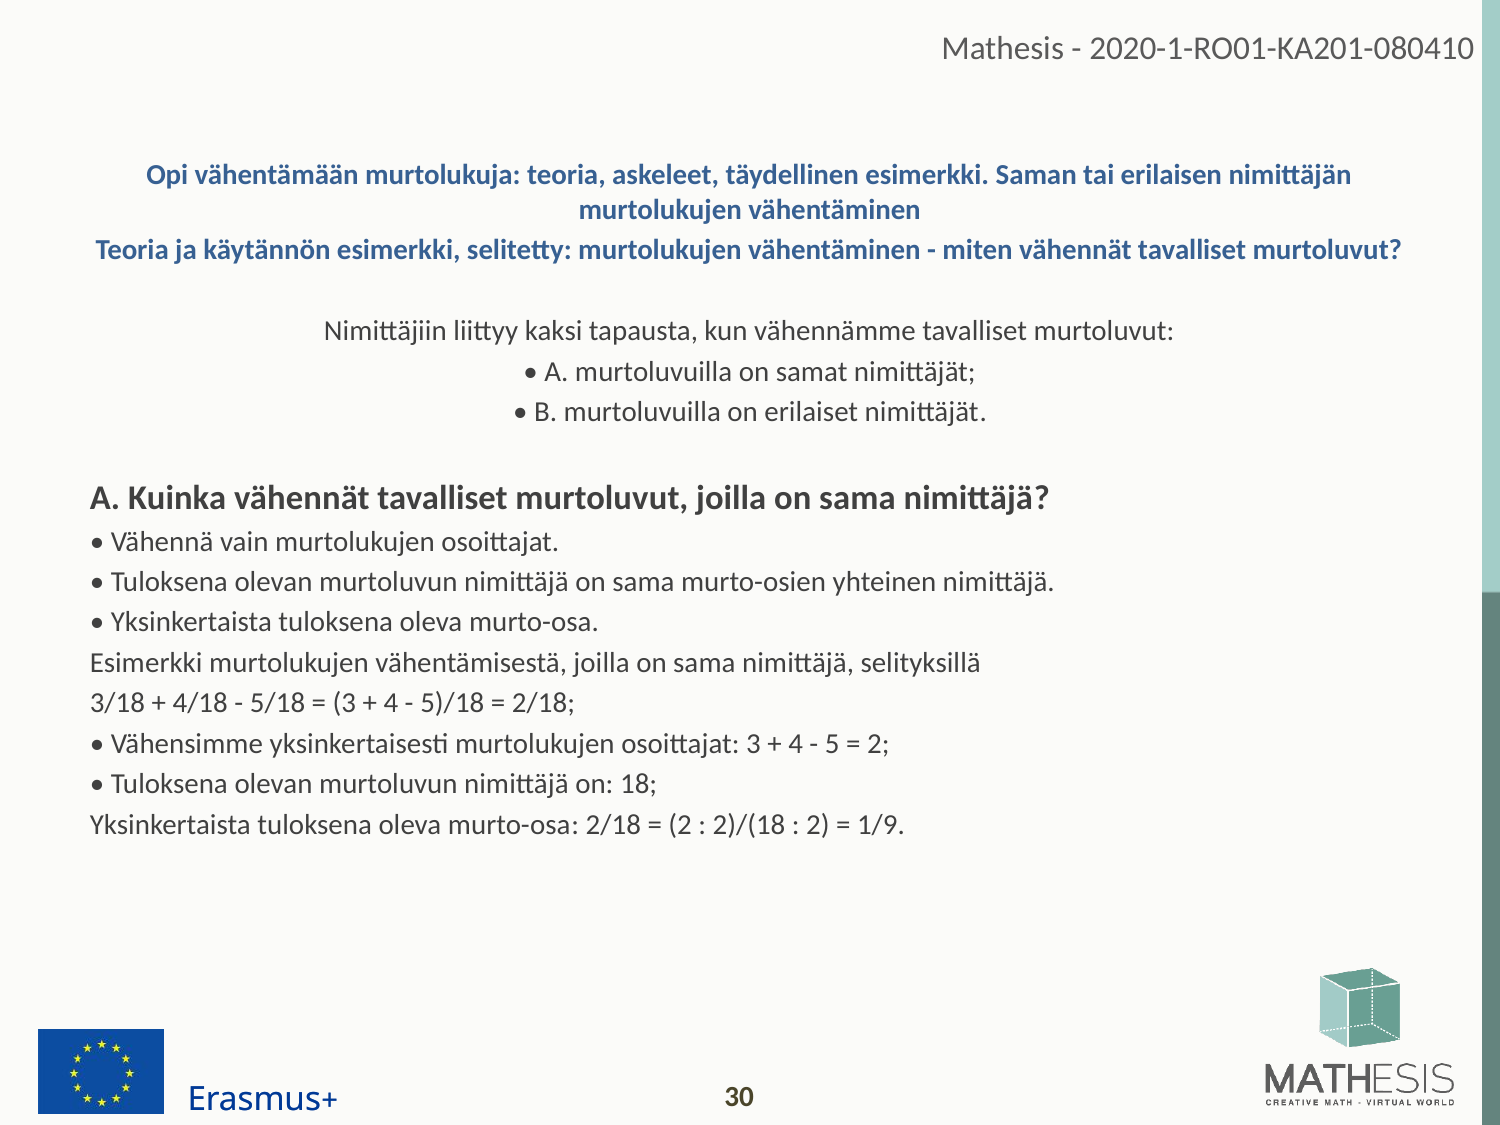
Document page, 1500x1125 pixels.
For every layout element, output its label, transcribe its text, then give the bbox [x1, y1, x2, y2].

picture [38, 1029, 164, 1114]
list Opi vähentämään murtolukuja: teoria, askeleet, täydellinen esimerkki. Saman tai erilaisen nimittäjän murtolukujen vähentäminen Teoria ja käytännön esimerkki, selitetty: murtolukujen vähentäminen - miten vähennät tavalliset murtoluvut? Nimittäjiin liittyy kaksi tapausta, kun vähennämme tavalliset murtoluvut: • A. murtoluvuilla on samat nimittäjät; • B. murtoluvuilla on erilaiset nimittäjät. A. Kuinka vähennät tavalliset murtoluvut, joilla on sama nimittäjä? • Vähennä vain murtolukujen osoittajat. • Tuloksena olevan murtoluvun nimittäjä on sama murto-osien yhteinen nimittäjä. • Yksinkertaista tuloksena oleva murto-osa. Esimerkki murtolukujen vähentämisestä, joilla on sama nimittäjä, selityksillä 3/18 + 4/18 - 5/18 = (3 + 4 - 5)/18 = 2/18; • Vähensimme yksinkertaisesti murtolukujen osoittajat: 3 + 4 - 5 = 2; • Tuloksena olevan murtoluvun nimittäjä on: 18; Yksinkertaista tuloksena oleva murto-osa: 2/18 = (2 : 2)/(18 : 2) = 1/9. [75, 148, 1425, 891]
